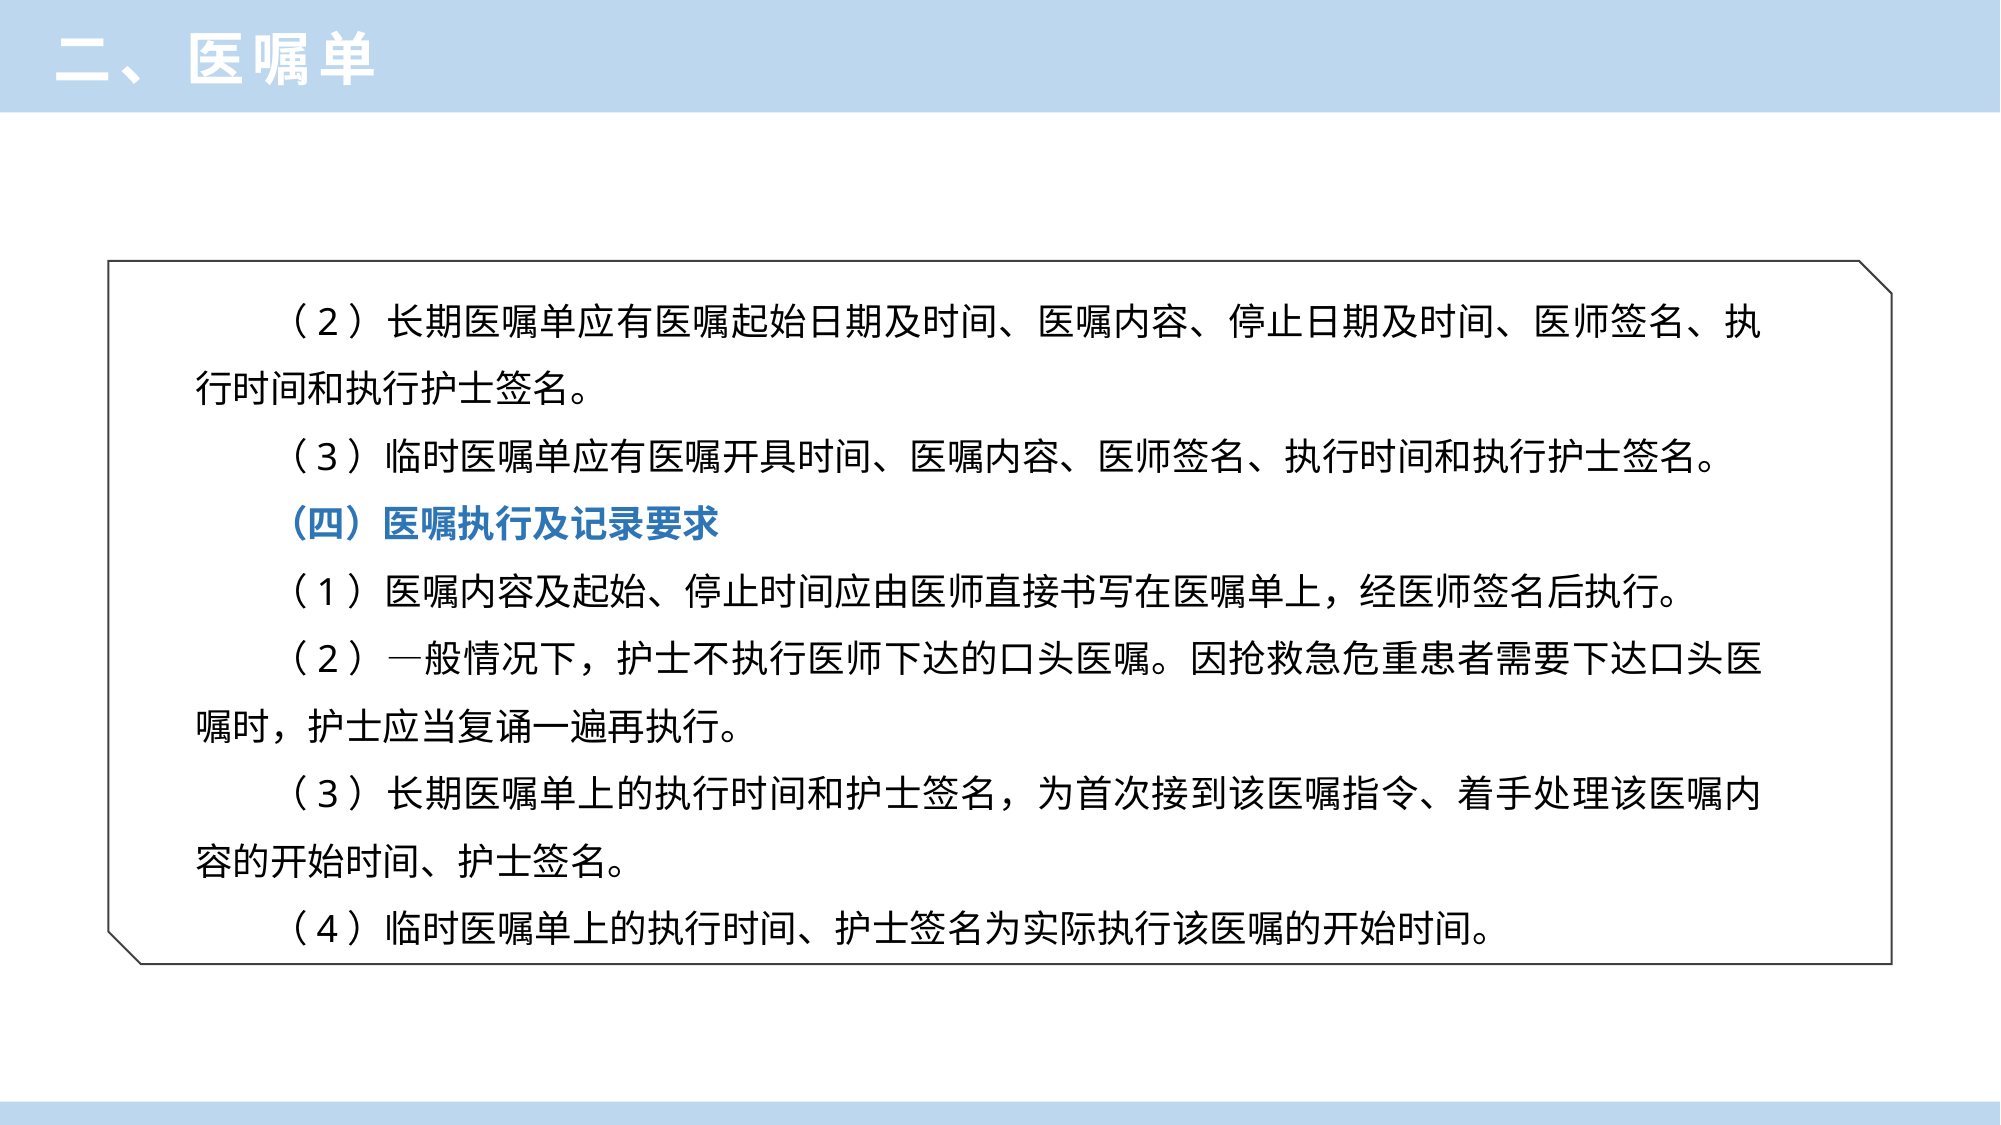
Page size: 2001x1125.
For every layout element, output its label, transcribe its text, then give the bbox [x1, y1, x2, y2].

text_box 二、医嘱单 [41, 16, 390, 98]
text_box [107, 259, 1893, 966]
text_box （2）长期医嘱单应有医嘱起始日期及时间、医嘱内容、停止日期及时间、医师签名、执行时间和执行护士签名。 （3）临时医嘱单应有医嘱开具时间、医嘱内容、医师签名、执行时间和执行护士签名。 （四）医嘱执行及记录要求 （1）医嘱内容及起始、停止时间应由医师直接书写在医嘱单上，经医师签名后执行。 （2）—般情况下，护士不执行医师下达的口头医嘱。因抢救急危重患者需要下达口头医嘱时，护士应当复诵一遍再执行。 （3）长期医嘱单上的执行时间和护士签名，为首次接到该医嘱指令、着手处理该医嘱内容的开始时间、护士签名。 （4）临时医嘱单上的执行时间、护士签名为实际执行该医嘱的开始时间。 [180, 267, 1778, 958]
